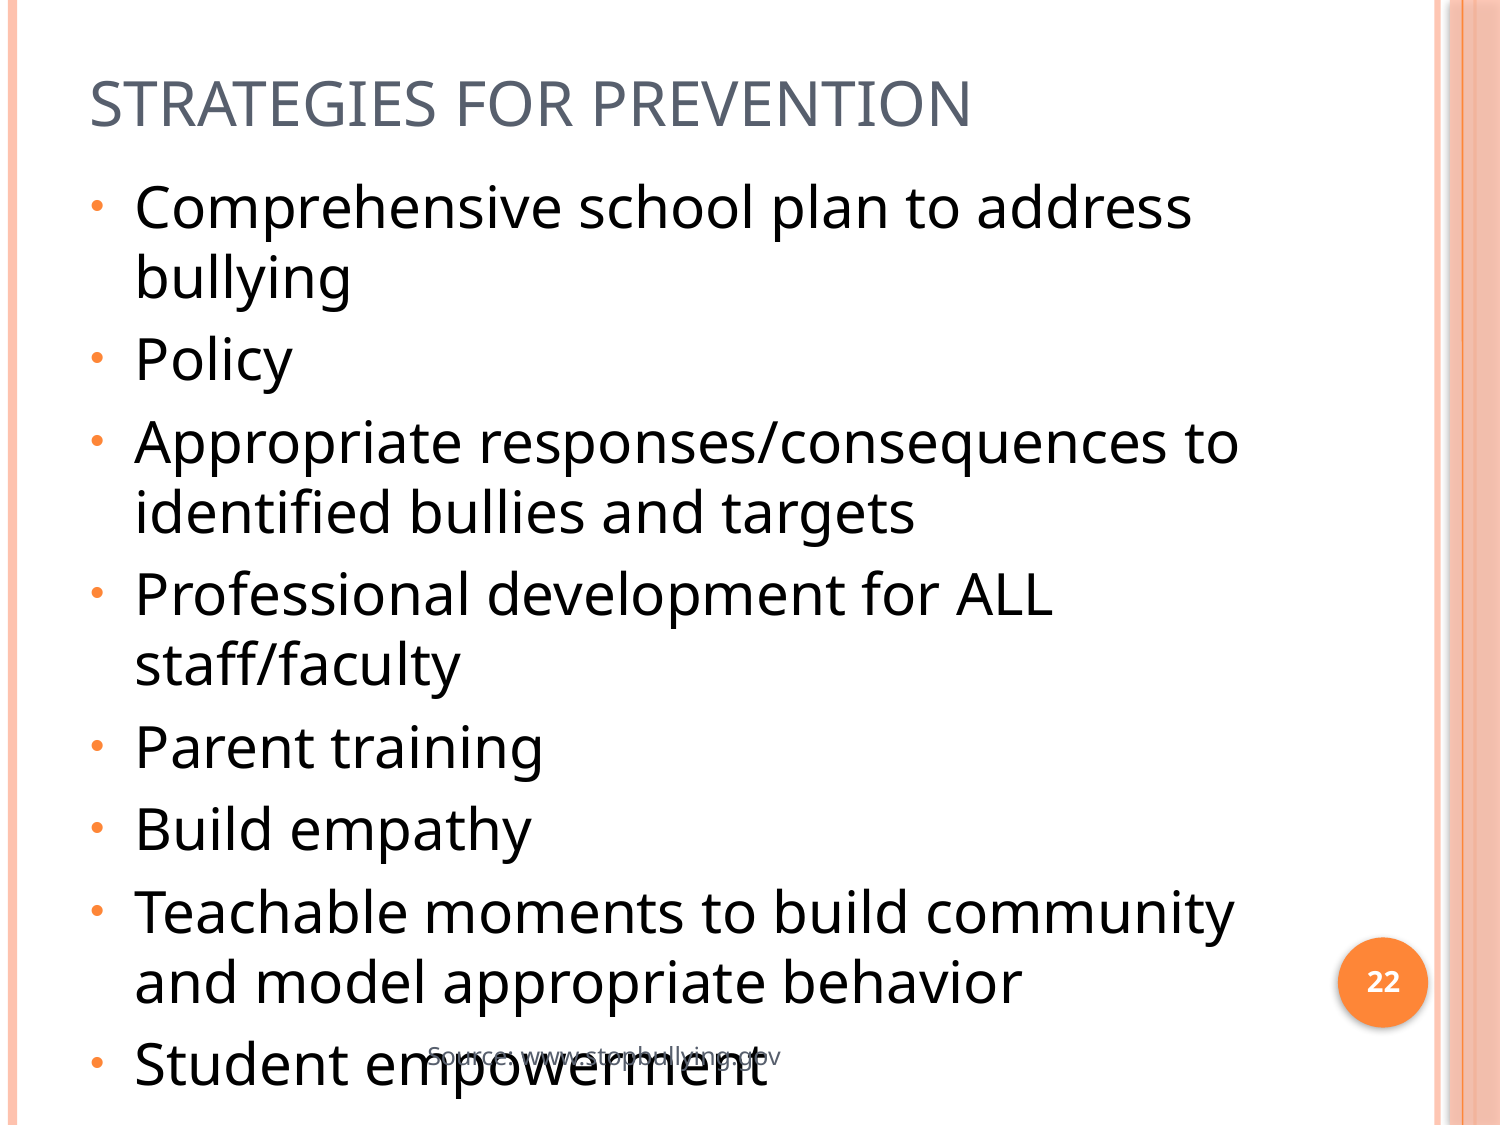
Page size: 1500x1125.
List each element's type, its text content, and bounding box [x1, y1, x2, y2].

slide_number 22 [1333, 940, 1434, 1026]
title Strategies For Prevention [75, 3, 1300, 147]
list Comprehensive school plan to address bullying Policy Appropriate responses/consequences to identified bullies and targets Professional development for ALL staff/faculty Parent training Build empathy Teachable moments to build community and model appropriate behavior Student empowerment [75, 162, 1338, 1088]
text_box Source: www.stopbullying.gov [412, 1024, 938, 1085]
